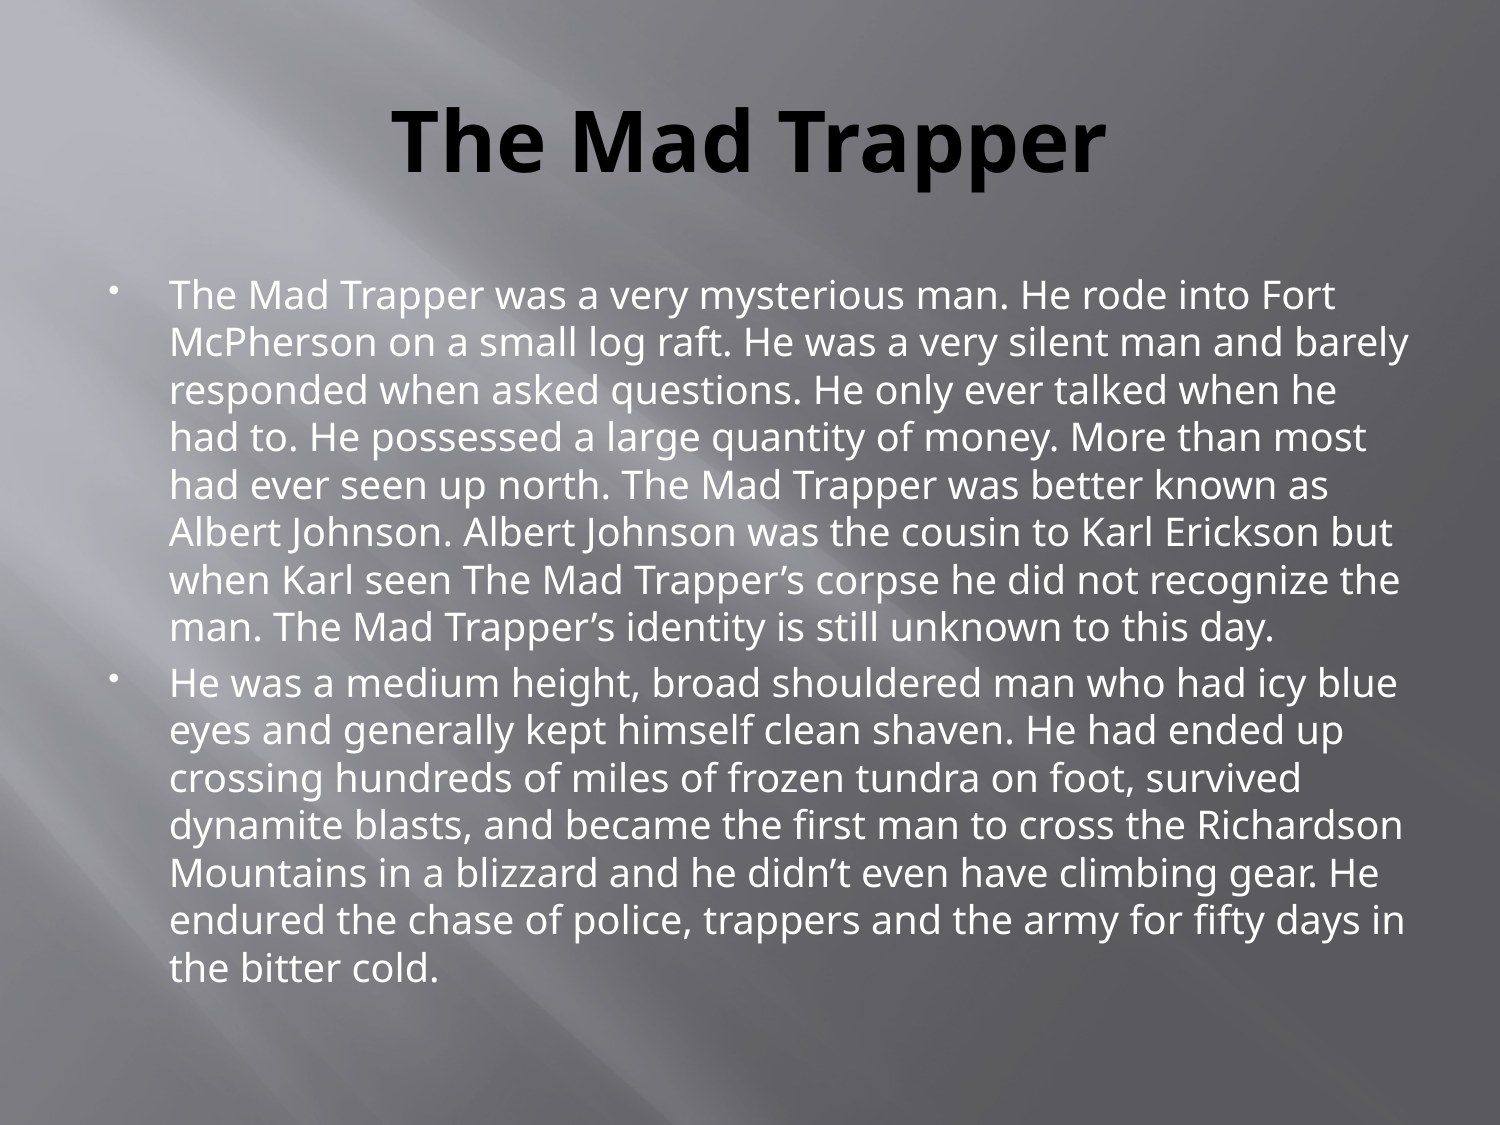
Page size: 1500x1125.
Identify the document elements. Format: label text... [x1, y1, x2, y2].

title The Mad Trapper [75, 45, 1425, 233]
list The Mad Trapper was a very mysterious man. He rode into Fort McPherson on a small log raft. He was a very silent man and barely responded when asked questions. He only ever talked when he had to. He possessed a large quantity of money. More than most had ever seen up north. The Mad Trapper was better known as Albert Johnson. Albert Johnson was the cousin to Karl Erickson but when Karl seen The Mad Trapper’s corpse he did not recognize the man. The Mad Trapper’s identity is still unknown to this day. He was a medium height, broad shouldered man who had icy blue eyes and generally kept himself clean shaven. He had ended up crossing hundreds of miles of frozen tundra on foot, survived dynamite blasts, and became the first man to cross the Richardson Mountains in a blizzard and he didn’t even have climbing gear. He endured the chase of police, trappers and the army for fifty days in the bitter cold. [75, 262, 1425, 1035]
